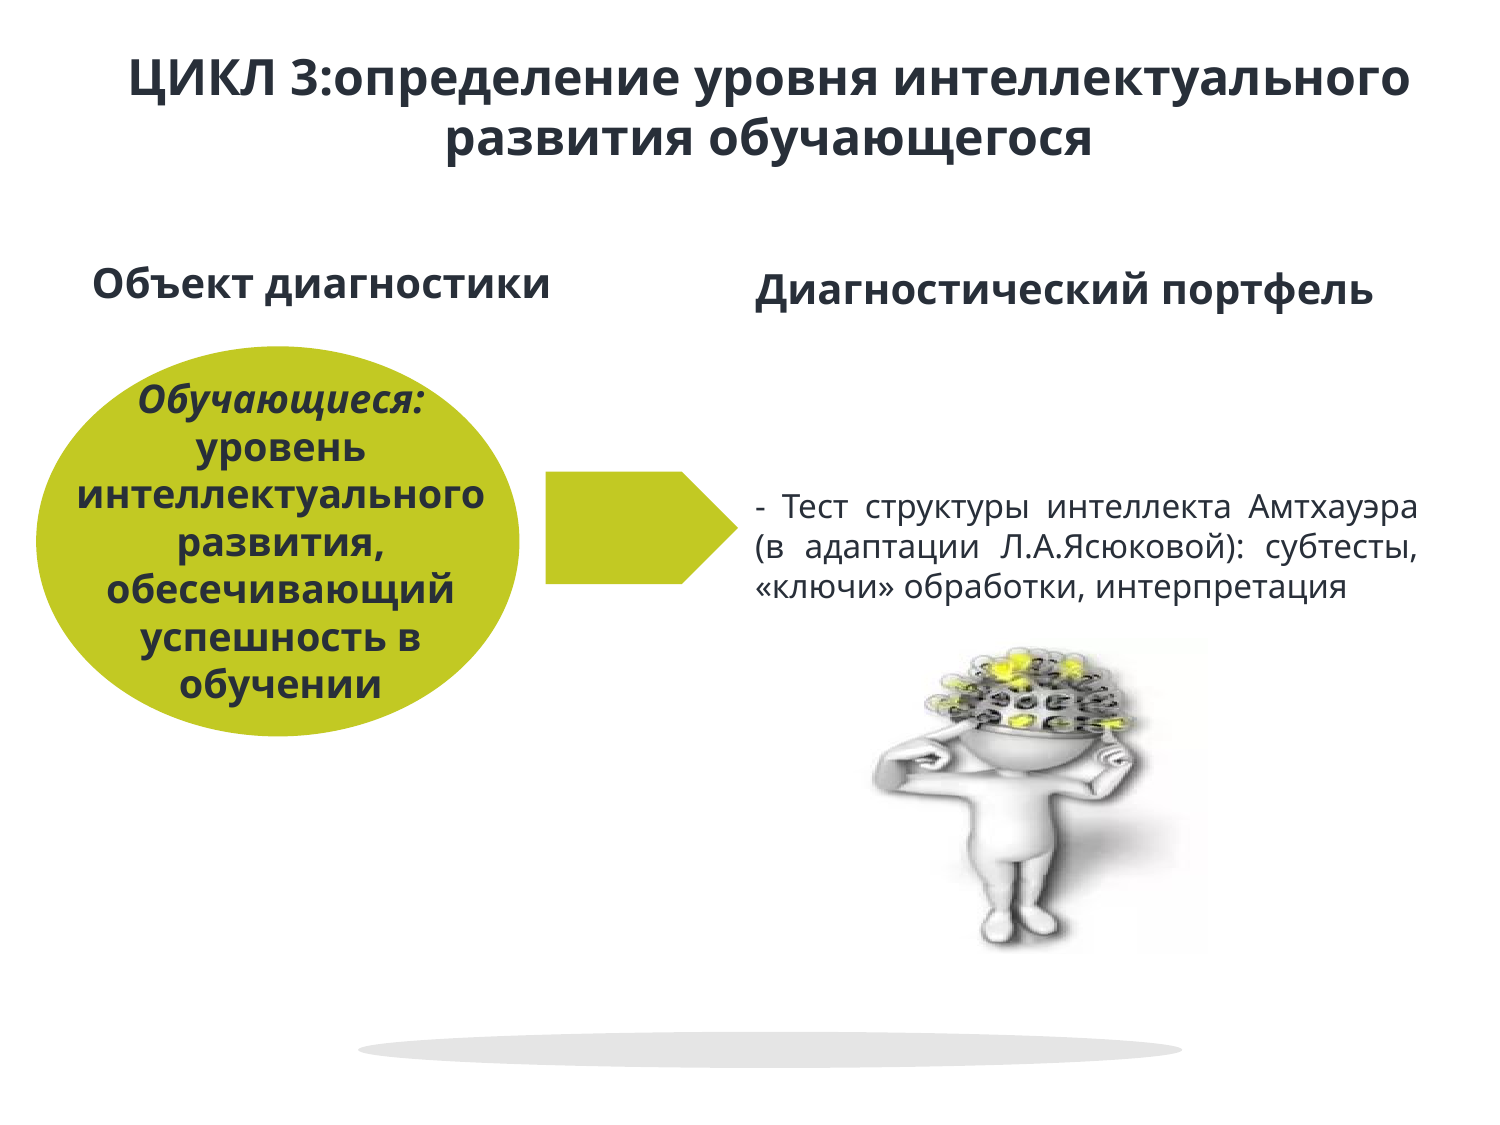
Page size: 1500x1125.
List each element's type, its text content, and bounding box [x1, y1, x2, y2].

text_box Обучающиеся: уровень интеллектуального развития, обесечивающий успешность в обучении [55, 366, 506, 714]
text_box [544, 470, 740, 586]
text_box ЦИКЛ 3:определение уровня интеллектуального развития обучающегося [38, 38, 1500, 174]
text_box [35, 463, 55, 620]
text_box - Тест структуры интеллекта Амтхауэра (в адаптации Л.А.Ясюковой): субтесты, «ключи» обработки, интерпретация [740, 478, 1435, 613]
text_box [356, 1030, 1184, 1069]
text_box [506, 474, 521, 609]
text_box Объект диагностики [0, 249, 644, 315]
text_box [169, 345, 387, 366]
text_box [162, 714, 393, 738]
picture [853, 638, 1208, 954]
text_box Диагностический портфель [669, 255, 1471, 321]
